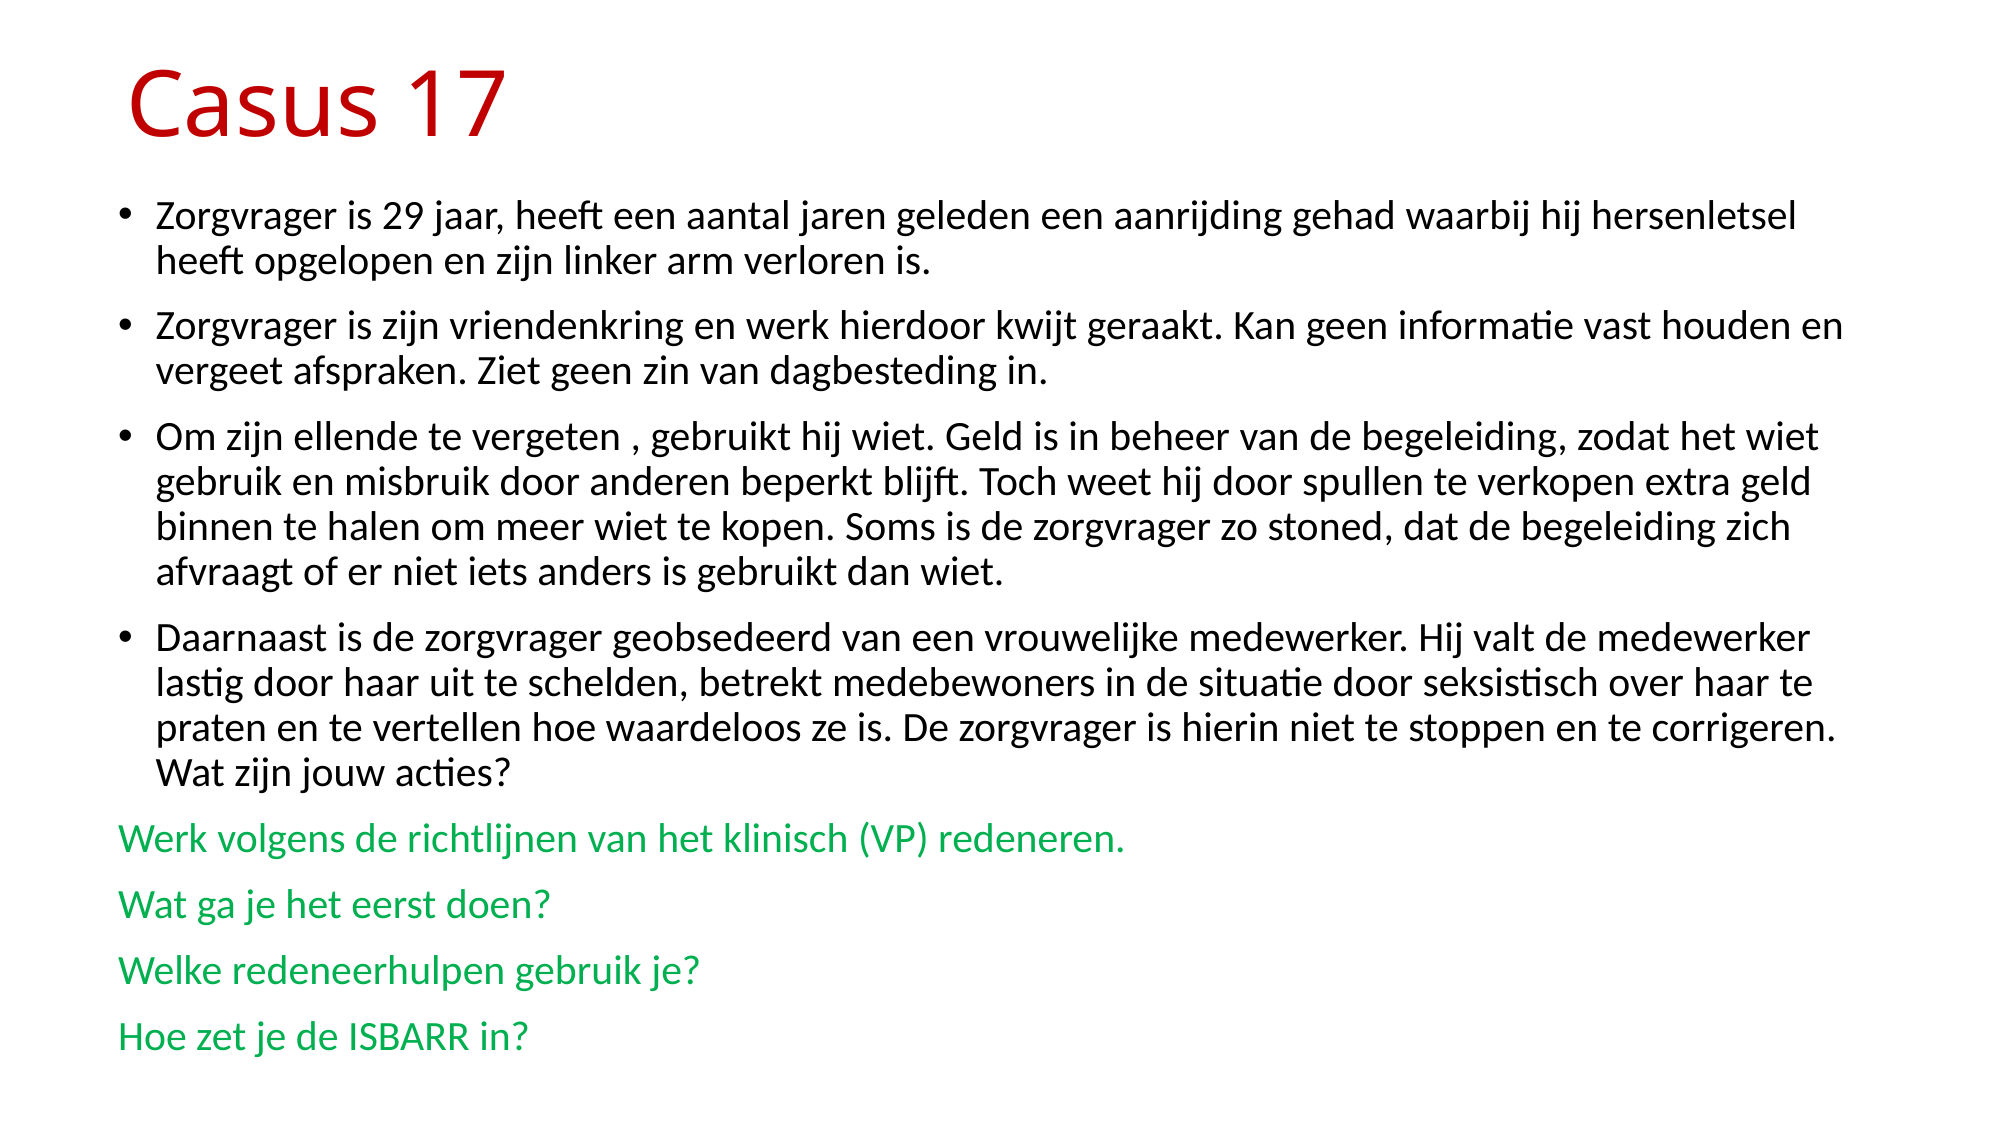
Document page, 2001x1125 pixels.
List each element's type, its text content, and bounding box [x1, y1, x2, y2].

list Zorgvrager is 29 jaar, heeft een aantal jaren geleden een aanrijding gehad waarbij hij hersenletsel heeft opgelopen en zijn linker arm verloren is. Zorgvrager is zijn vriendenkring en werk hierdoor kwijt geraakt. Kan geen informatie vast houden en vergeet afspraken. Ziet geen zin van dagbesteding in. Om zijn ellende te vergeten , gebruikt hij wiet. Geld is in beheer van de begeleiding, zodat het wiet gebruik en misbruik door anderen beperkt blijft. Toch weet hij door spullen te verkopen extra geld binnen te halen om meer wiet te kopen. Soms is de zorgvrager zo stoned, dat de begeleiding zich afvraagt of er niet iets anders is gebruikt dan wiet. Daarnaast is de zorgvrager geobsedeerd van een vrouwelijke medewerker. Hij valt de medewerker lastig door haar uit te schelden, betrekt medebewoners in de situatie door seksistisch over haar te praten en te vertellen hoe waardeloos ze is. De zorgvrager is hierin niet te stoppen en te corrigeren. Wat zijn jouw acties? Werk volgens de richtlijnen van het klinisch (VP) redeneren. Wat ga je het eerst doen? Welke redeneerhulpen gebruik je? Hoe zet je de ISBARR in? [103, 185, 1892, 1052]
title Casus 17 [111, 38, 1522, 175]
